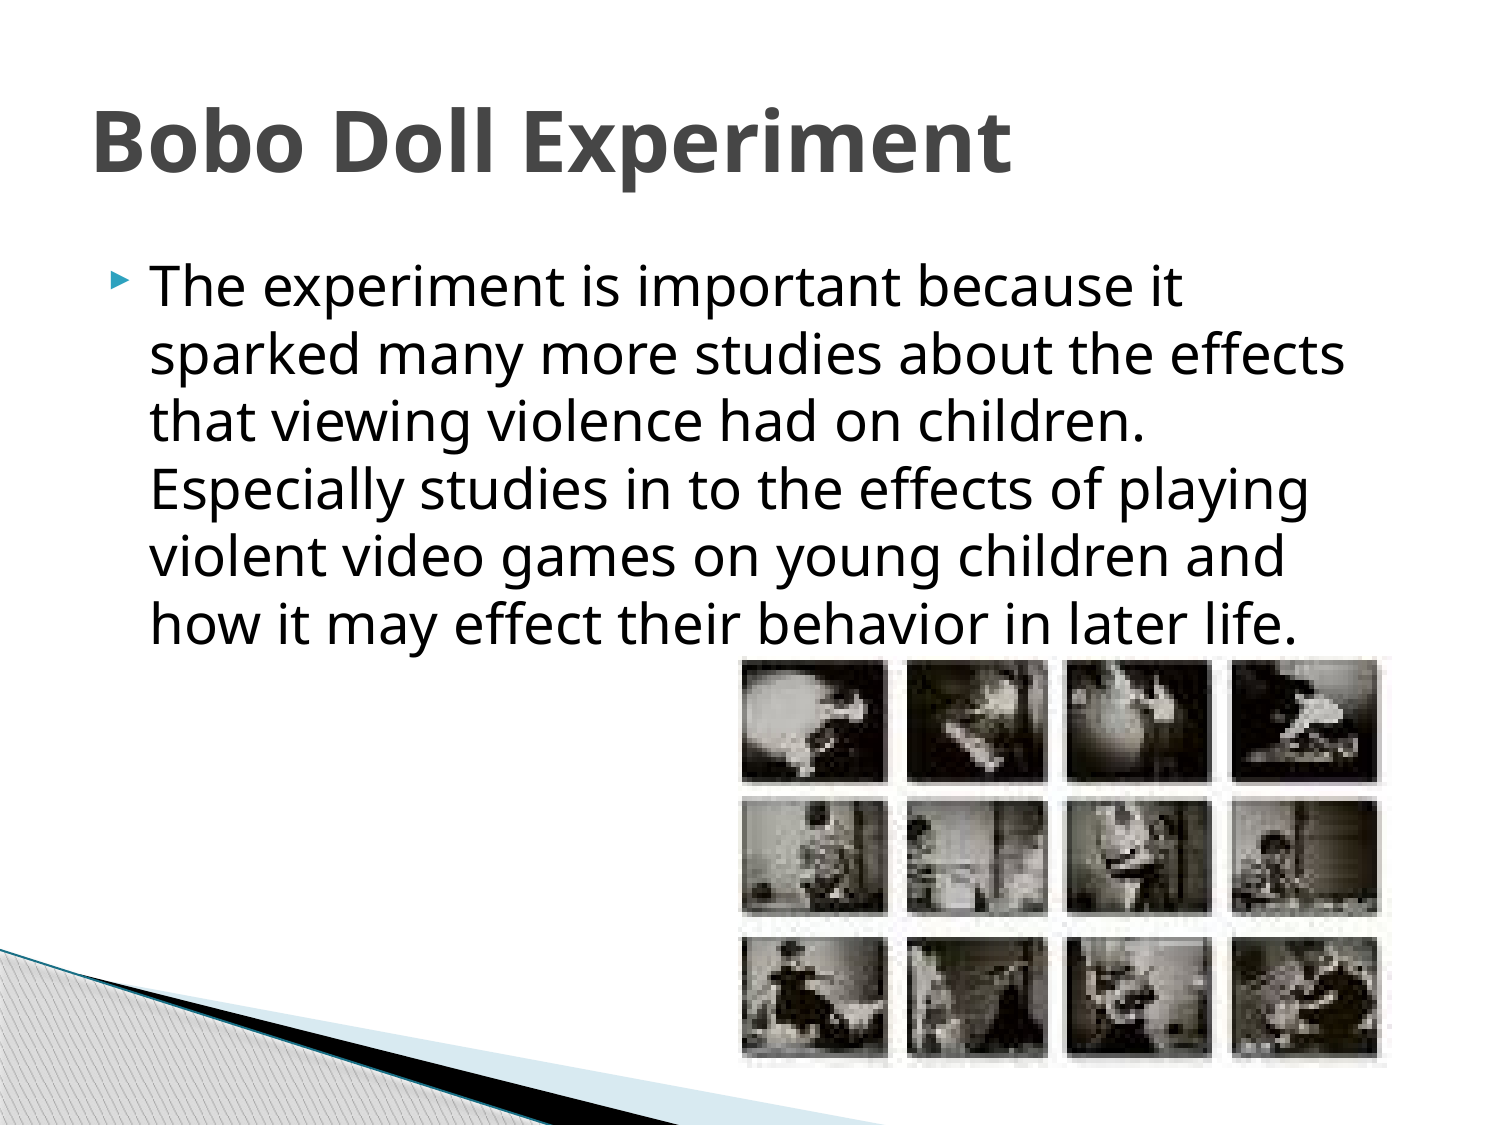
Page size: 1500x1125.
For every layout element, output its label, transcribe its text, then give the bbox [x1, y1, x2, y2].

list The experiment is important because it sparked many more studies about the effects that viewing violence had on children. Especially studies in to the effects of playing violent video games on young children and how it may effect their behavior in later life. [75, 243, 1425, 986]
picture [737, 655, 1392, 1068]
title Bobo Doll Experiment [75, 45, 1425, 233]
